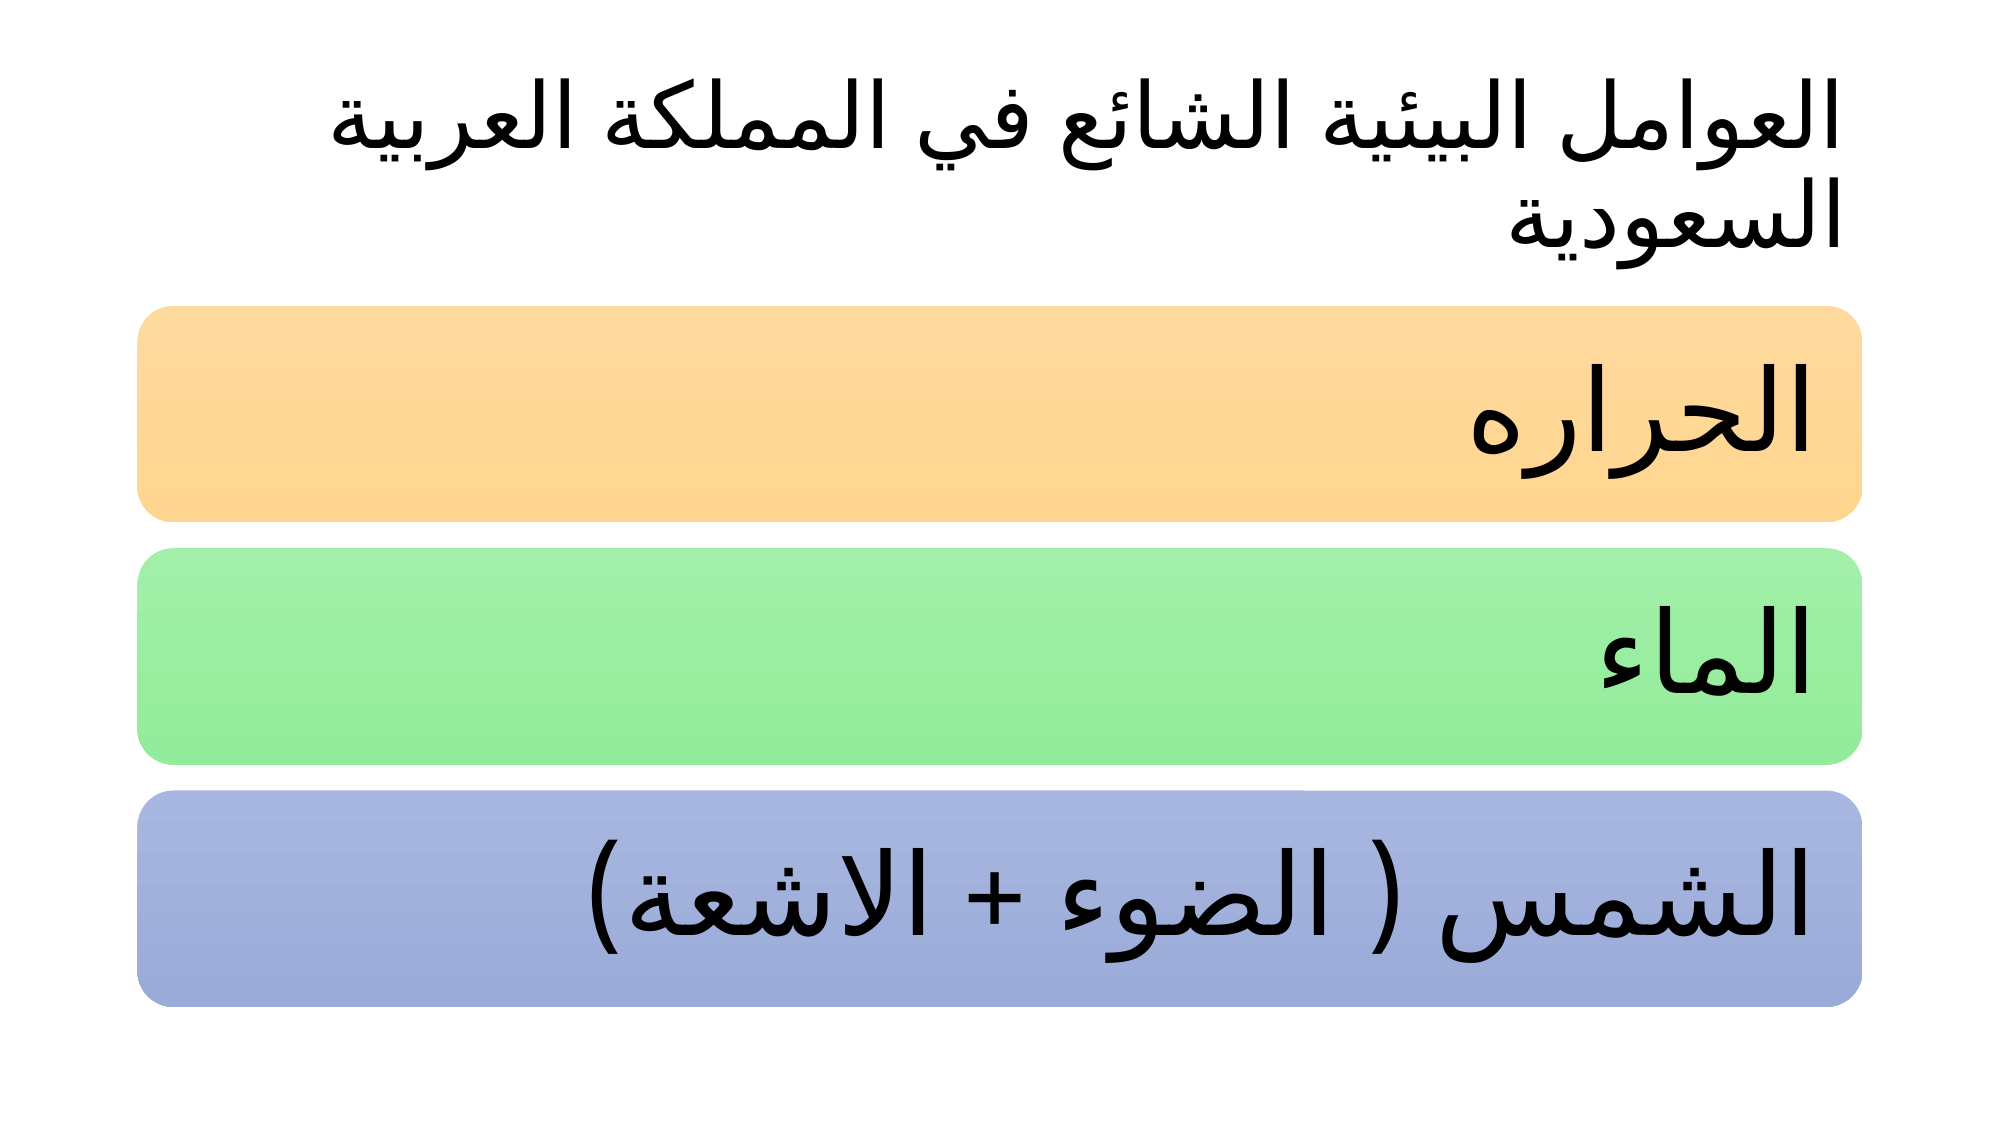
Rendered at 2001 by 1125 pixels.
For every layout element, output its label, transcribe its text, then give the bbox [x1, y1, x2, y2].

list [137, 299, 1863, 1014]
title العوامل البيئية الشائع في المملكة العربية السعودية [137, 59, 1863, 278]
